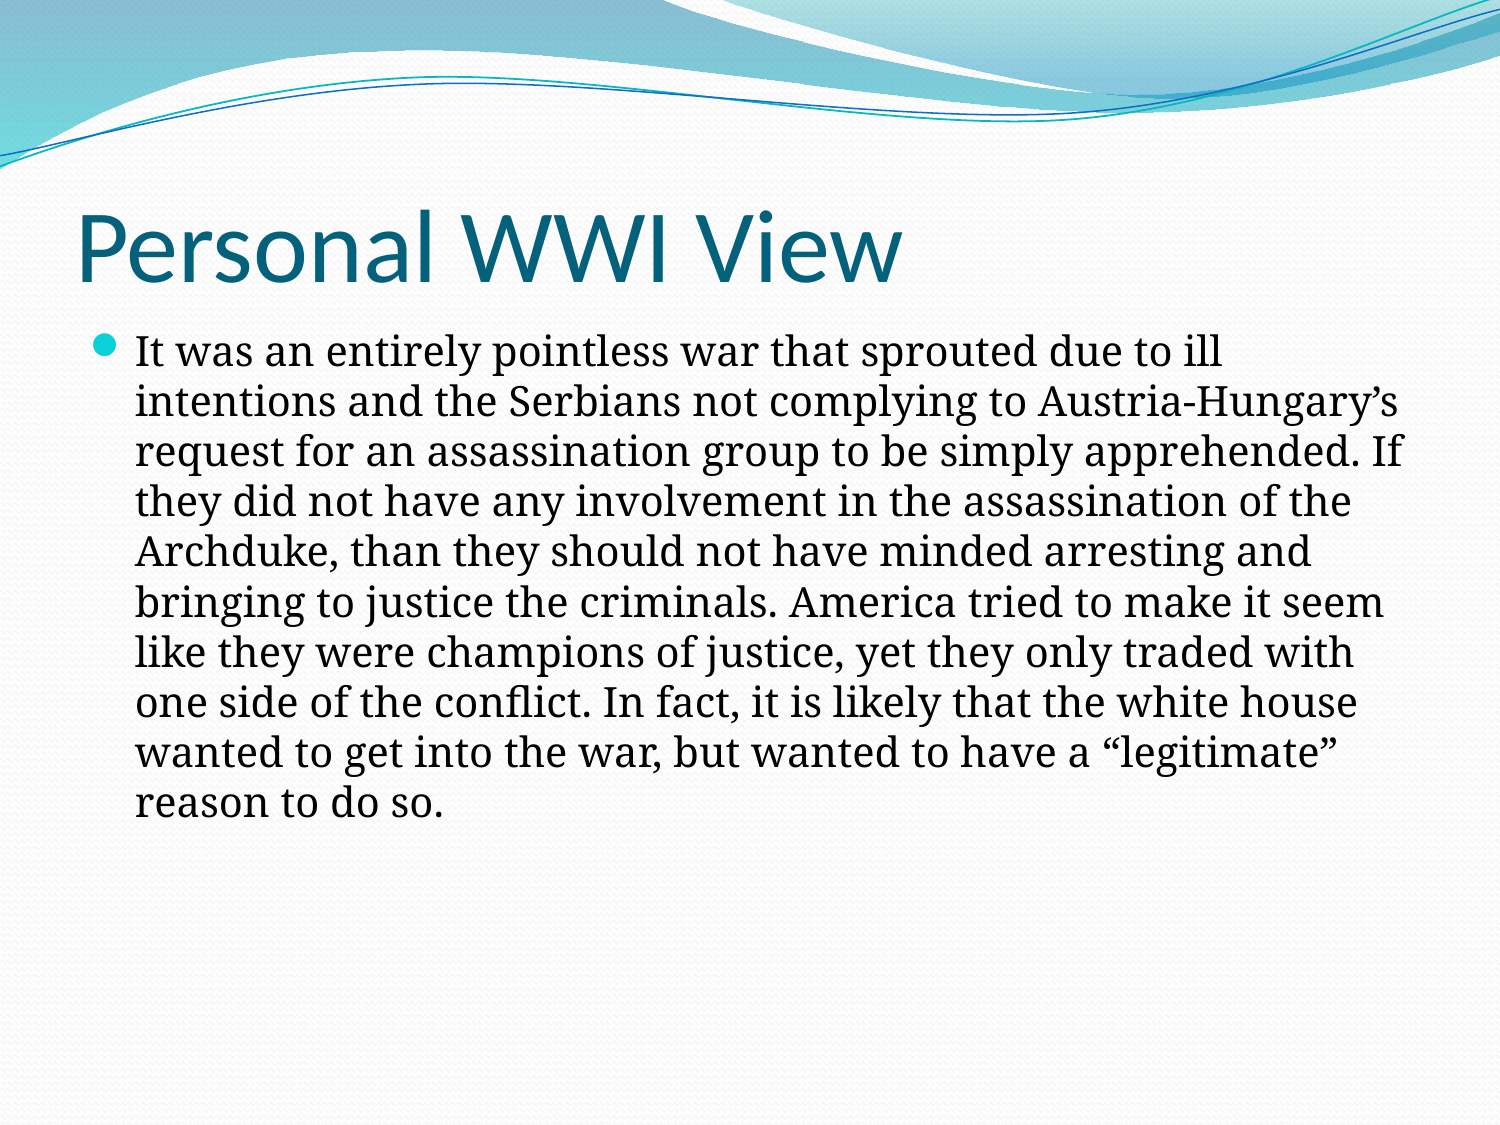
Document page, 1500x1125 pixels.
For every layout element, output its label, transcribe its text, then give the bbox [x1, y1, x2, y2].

list It was an entirely pointless war that sprouted due to ill intentions and the Serbians not complying to Austria-Hungary’s request for an assassination group to be simply apprehended. If they did not have any involvement in the assassination of the Archduke, than they should not have minded arresting and bringing to justice the criminals. America tried to make it seem like they were champions of justice, yet they only traded with one side of the conflict. In fact, it is likely that the white house wanted to get into the war, but wanted to have a “legitimate” reason to do so. [75, 317, 1425, 1038]
title Personal WWI View [75, 115, 1425, 303]
